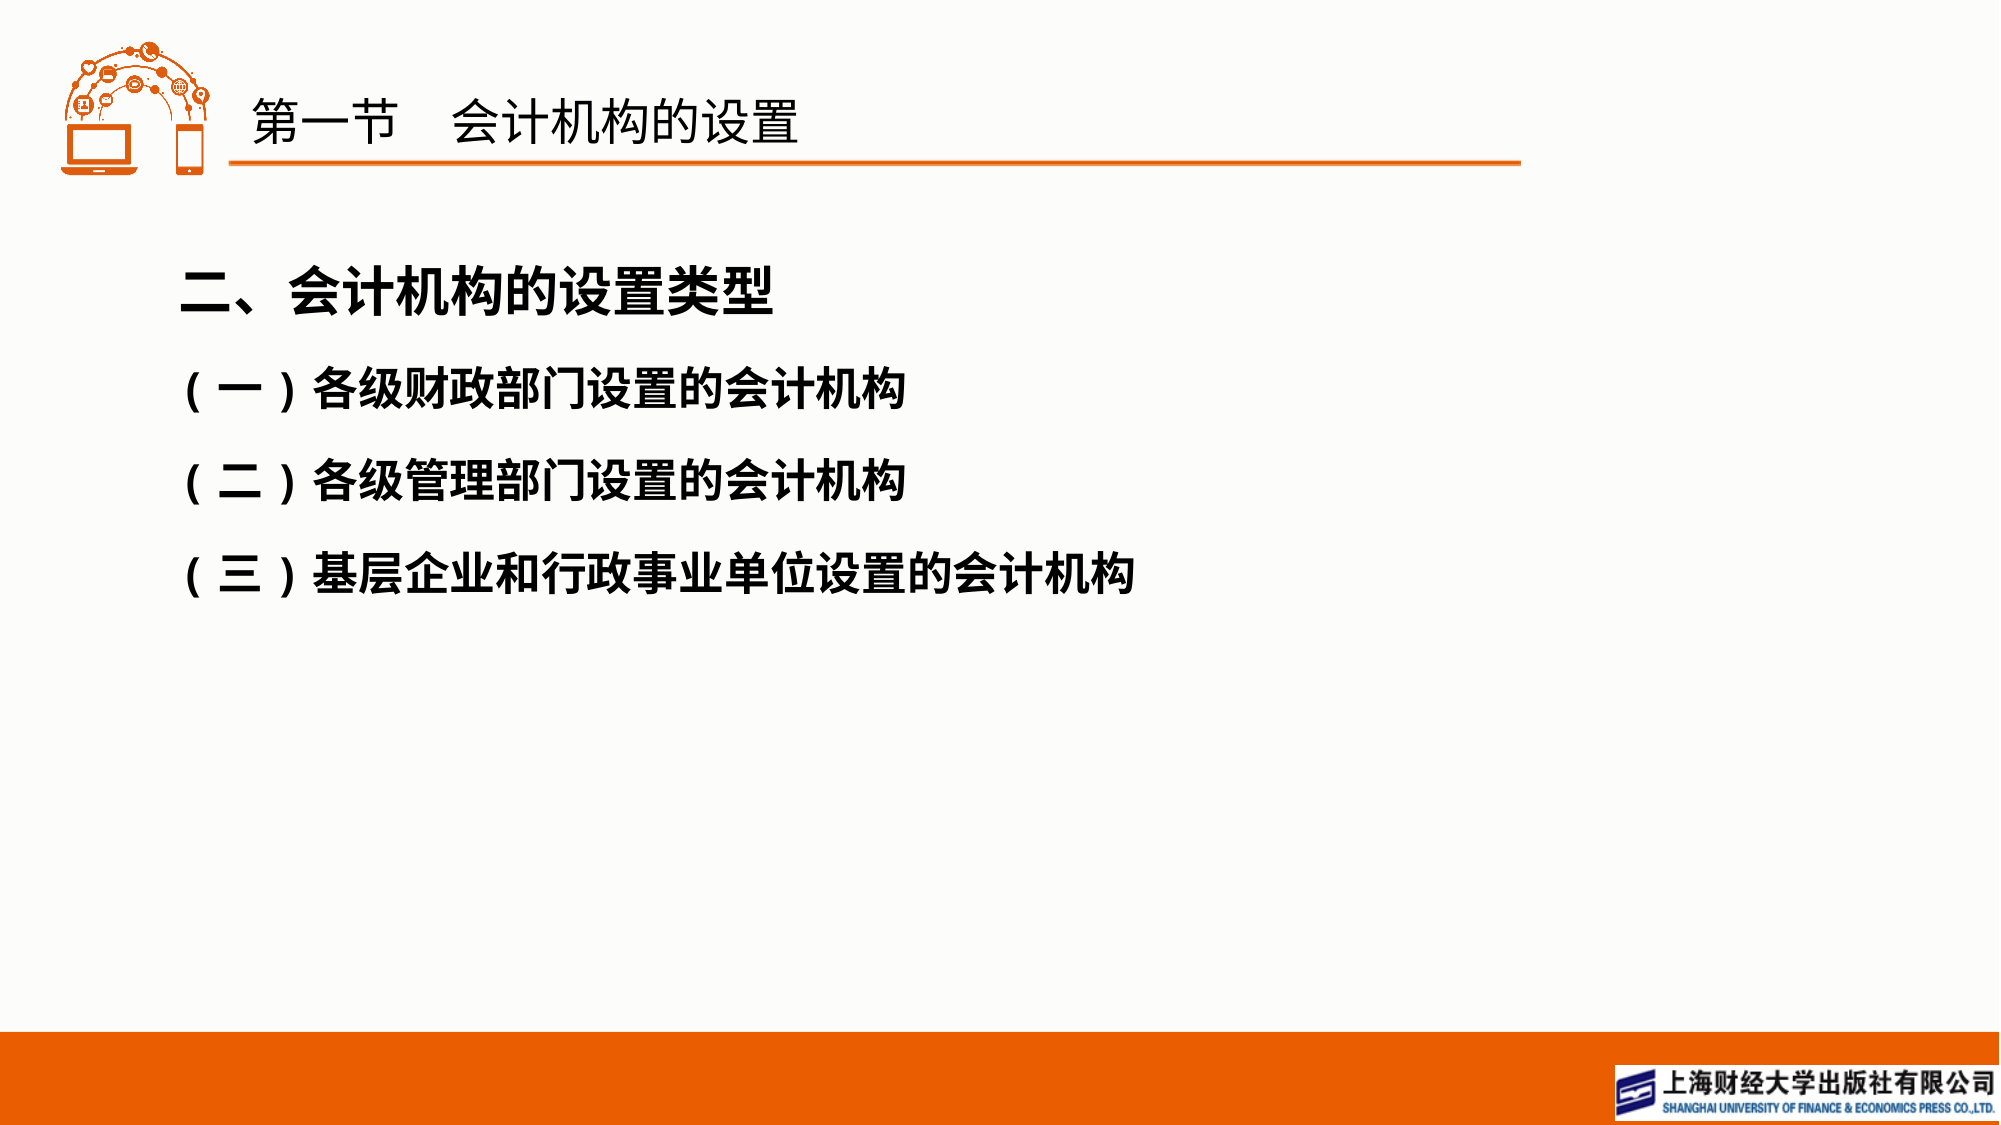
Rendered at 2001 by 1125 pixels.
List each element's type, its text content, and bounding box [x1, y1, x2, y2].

picture [0, 0, 2000, 1125]
title 第一节 会计机构的设置 [235, 82, 1605, 189]
list 二、会计机构的设置类型 (一)各级财政部门设置的会计机构 (二)各级管理部门设置的会计机构 (三)基层企业和行政事业单位设置的会计机构 [163, 227, 1849, 1049]
